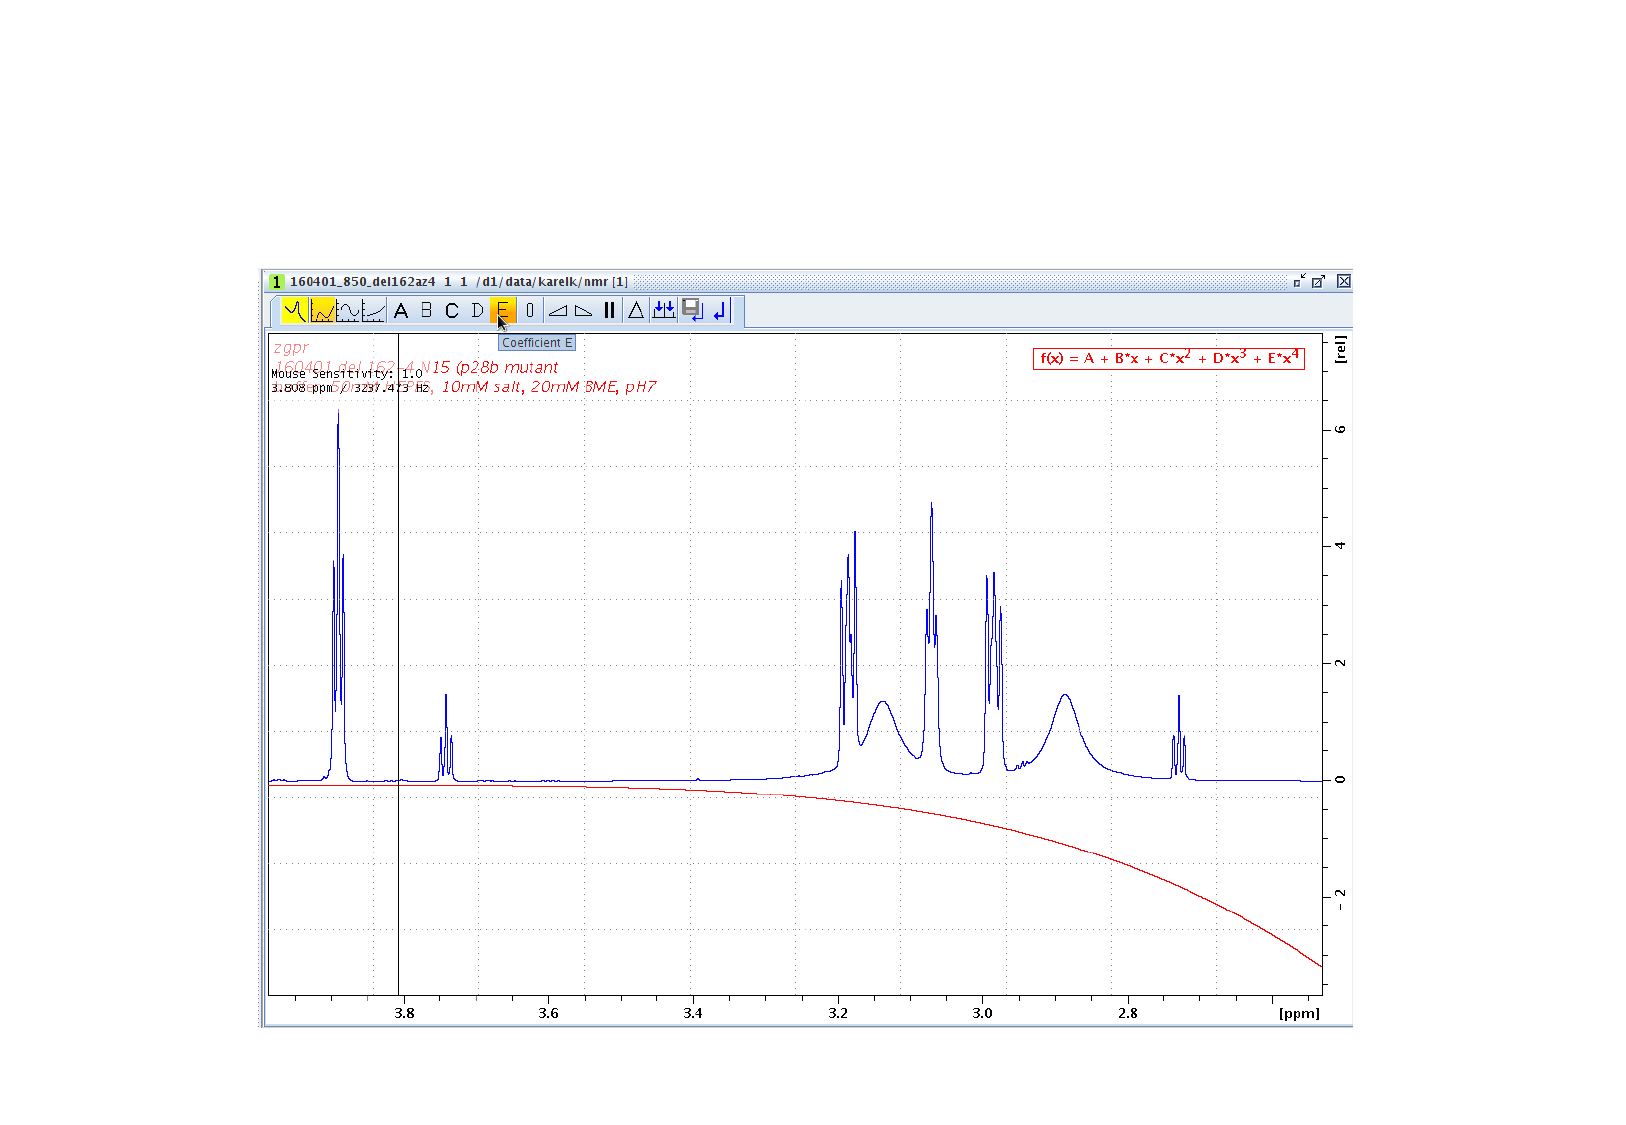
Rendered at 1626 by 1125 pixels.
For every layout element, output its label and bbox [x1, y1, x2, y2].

picture [258, 268, 1353, 1028]
